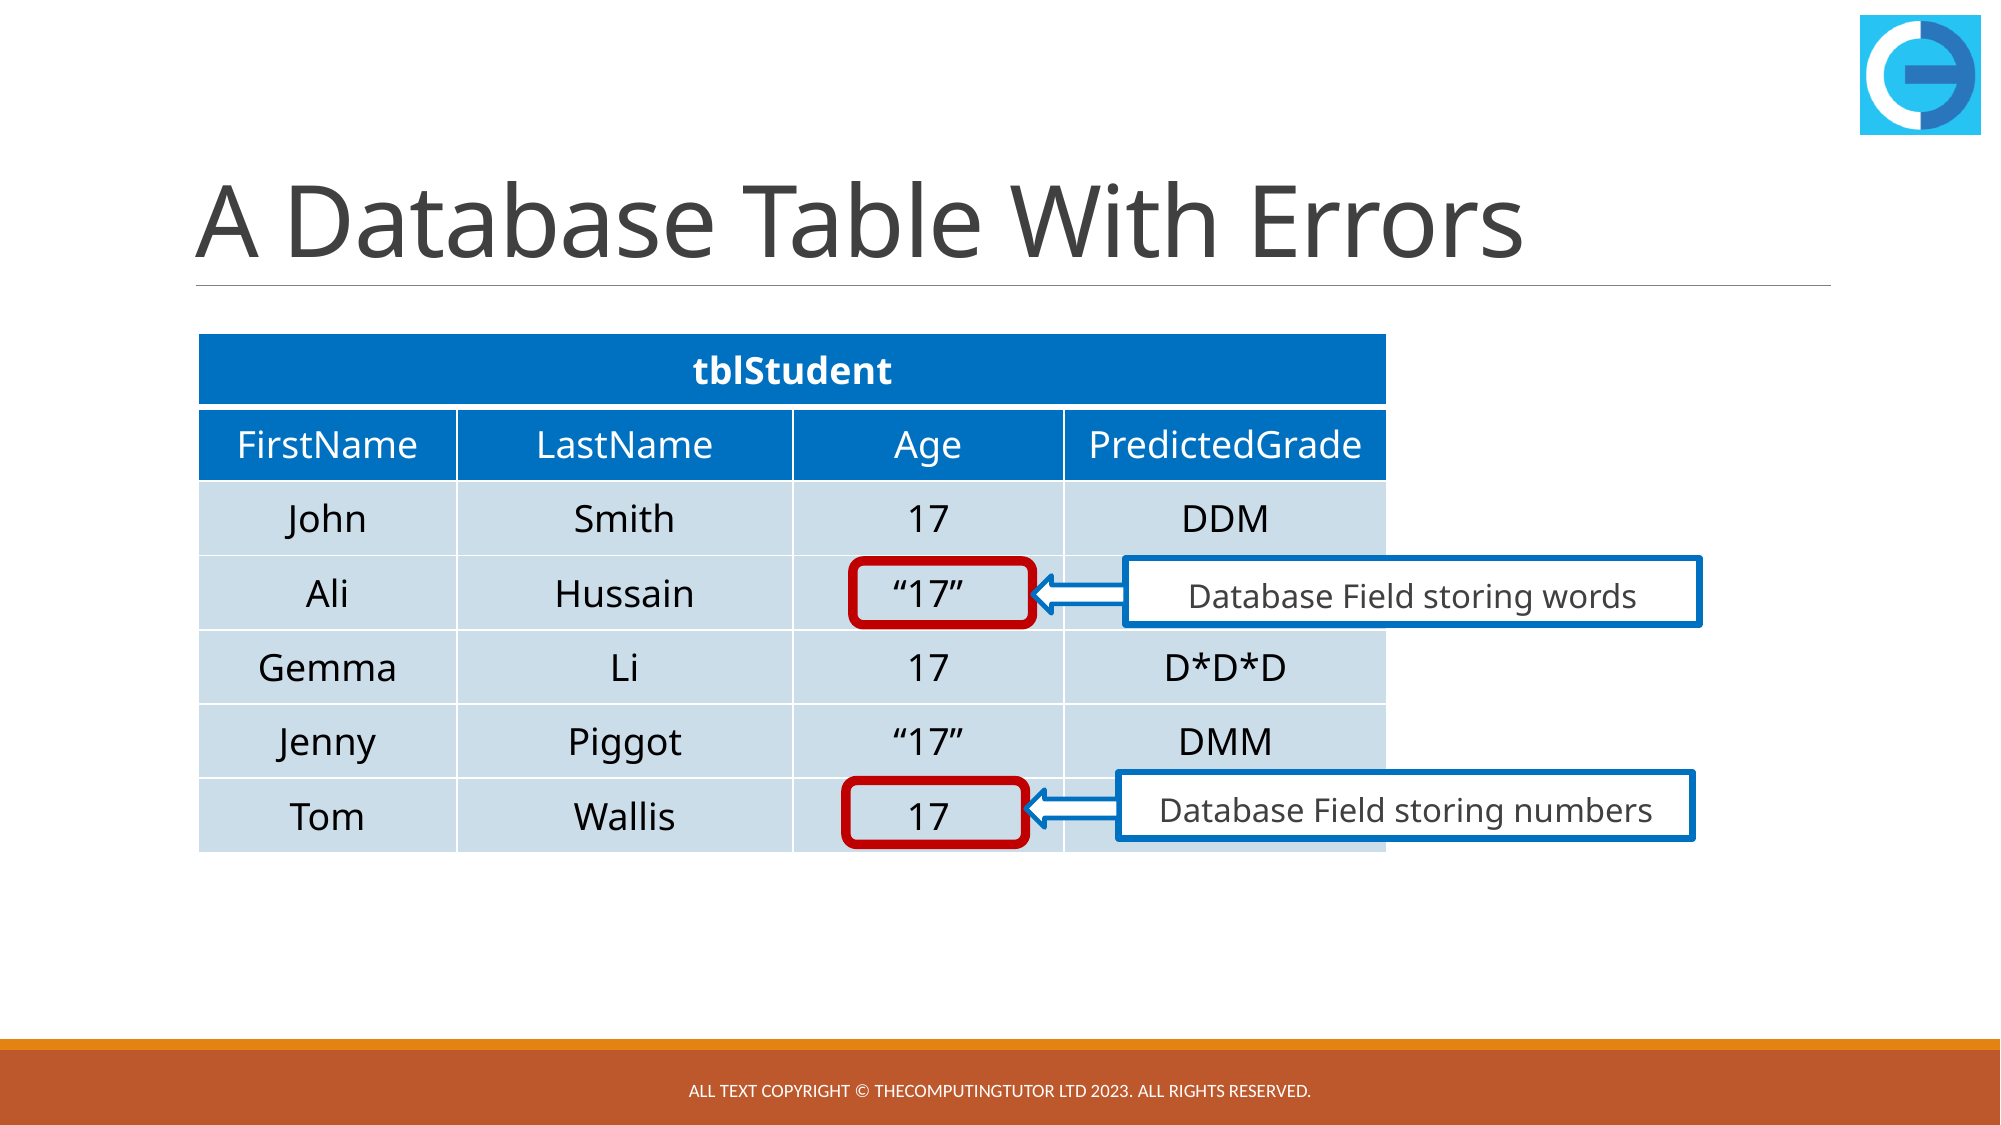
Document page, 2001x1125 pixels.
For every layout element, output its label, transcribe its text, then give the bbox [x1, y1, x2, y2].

table_cell DDM [1065, 482, 1386, 554]
table_cell Jenny [199, 705, 456, 777]
table_cell 17 [794, 631, 1063, 703]
table_cell Li [458, 631, 792, 703]
table_cell PredictedGrade [1065, 410, 1386, 480]
table_cell Piggot [458, 705, 792, 777]
table_cell DMM [1065, 705, 1386, 768]
table_cell Smith [458, 482, 792, 555]
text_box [1025, 771, 1693, 840]
table_cell Wallis [458, 779, 792, 852]
table_cell Age [794, 410, 1063, 480]
text_box [851, 559, 1029, 627]
picture [1860, 15, 1981, 135]
text_box [844, 779, 1024, 846]
footer All text copyright © TheComputingTutor Ltd 2023. All rights Reserved. [604, 1059, 1396, 1120]
table_cell “17” [794, 556, 1032, 629]
table_cell LastName [458, 410, 792, 480]
table_cell Gemma [199, 631, 456, 703]
table_cell Hussain [458, 556, 792, 629]
table_cell “17” [794, 705, 1063, 777]
table_cell MMM [1065, 847, 1386, 852]
table_cell Ali [199, 556, 456, 629]
table_cell 17 [794, 482, 1063, 555]
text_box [1031, 557, 1700, 626]
table_cell FirstName [199, 410, 456, 480]
table_cell D*D*D [1065, 633, 1386, 703]
table_cell 17 [794, 779, 1063, 852]
table_header tblStudent [199, 334, 1386, 404]
table_cell John [199, 482, 456, 555]
table_cell Tom [199, 779, 456, 852]
title A Database Table With Errors [180, 47, 1830, 285]
